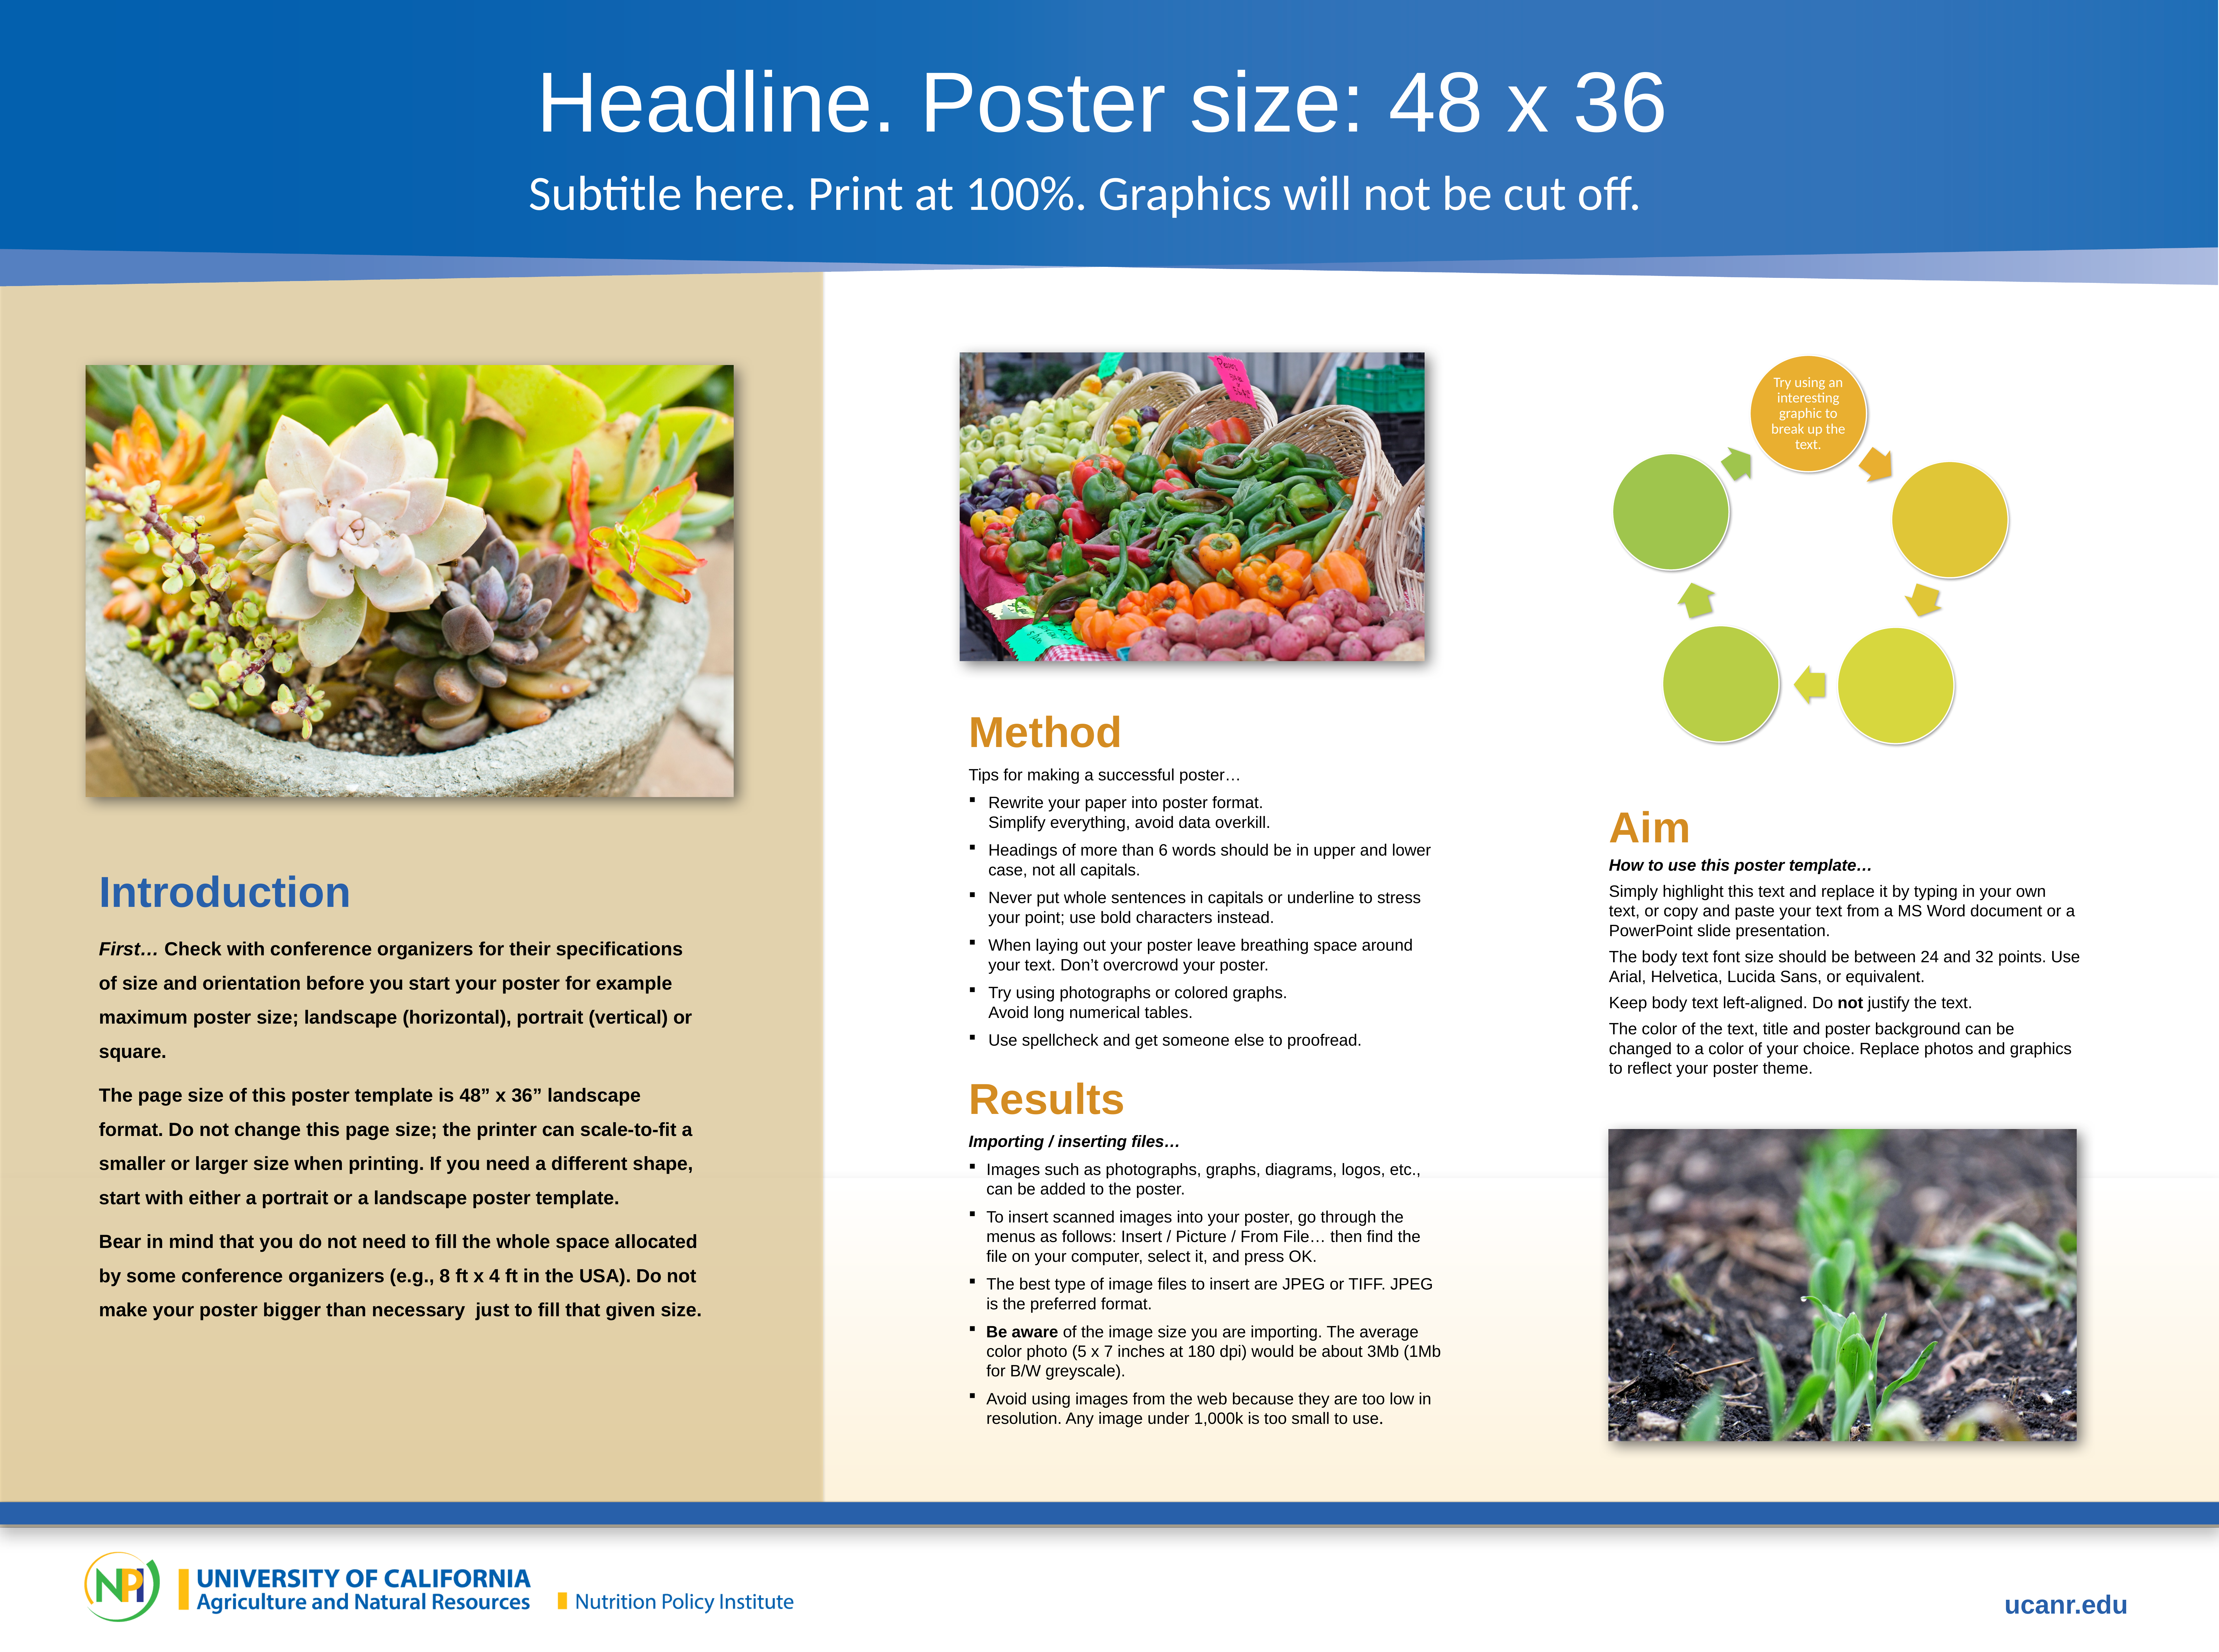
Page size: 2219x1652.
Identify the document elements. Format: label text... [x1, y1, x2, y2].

picture [86, 365, 734, 797]
subtitle Subtitle here. Print at 100%. Graphics will not be cut off. [209, 150, 1973, 267]
title Headline. Poster size: 48 x 36 [77, 1, 2105, 208]
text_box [1608, 277, 2008, 821]
text_box Method Tips for making a successful poster… Rewrite your paper into poster format. Simplify everything, avoid data overkill. Headings of more than 6 words should be in upper and lower case, not all capitals. Never put whole sentences in capitals or underline to stress your point; use bold characters instead. When laying out your poster leave breathing space around your text. Don’t overcrowd your poster. Try using photographs or colored graphs. Avoid long numerical tables. Use spellcheck and get someone else to proofread. Results Importing / inserting files… Images such as photographs, graphs, diagrams, logos, etc., can be added to the poster. To insert scanned images into your poster, go through the menus as follows: Insert / Picture / From File… then find the file on your computer, select it, and press OK. The best type of image files to insert are JPEG or TIFF. JPEG is the preferred format. Be aware of the image size you are importing. The average color photo (5 x 7 inches at 180 dpi) would be about 3Mb (1Mb for B/W greyscale). Avoid using images from the web because they are too low in resolution. Any image under 1,000k is too small to use. [942, 678, 1469, 1474]
picture [960, 352, 1425, 661]
picture [75, 1547, 799, 1632]
picture [0, 0, 2218, 296]
text_box Introduction First… Check with conference organizers for their specifications of size and orientation before you start your poster for example maximum poster size; landscape (horizontal), portrait (vertical) or square. The page size of this poster template is 48” x 36” landscape format. Do not change this page size; the printer can scale-to-fit a smaller or larger size when printing. If you need a different shape, start with either a portrait or a landscape poster template. Bear in mind that you do not need to fill the whole space allocated by some conference organizers (e.g., 8 ft x 4 ft in the USA). Do not make your poster bigger than necessary just to fill that given size. [75, 825, 728, 1547]
text_box Aim How to use this poster template… Simply highlight this text and replace it by typing in your own text, or copy and paste your text from a MS Word document or a PowerPoint slide presentation. The body text font size should be between 24 and 32 points. Use Arial, Helvetica, Lucida Sans, or equivalent. Keep body text left-aligned. Do not justify the text. The color of the text, title and poster background can be changed to a color of your choice. Replace photos and graphics to reflect your poster theme. [1604, 797, 2086, 1080]
picture [1608, 1129, 2077, 1441]
